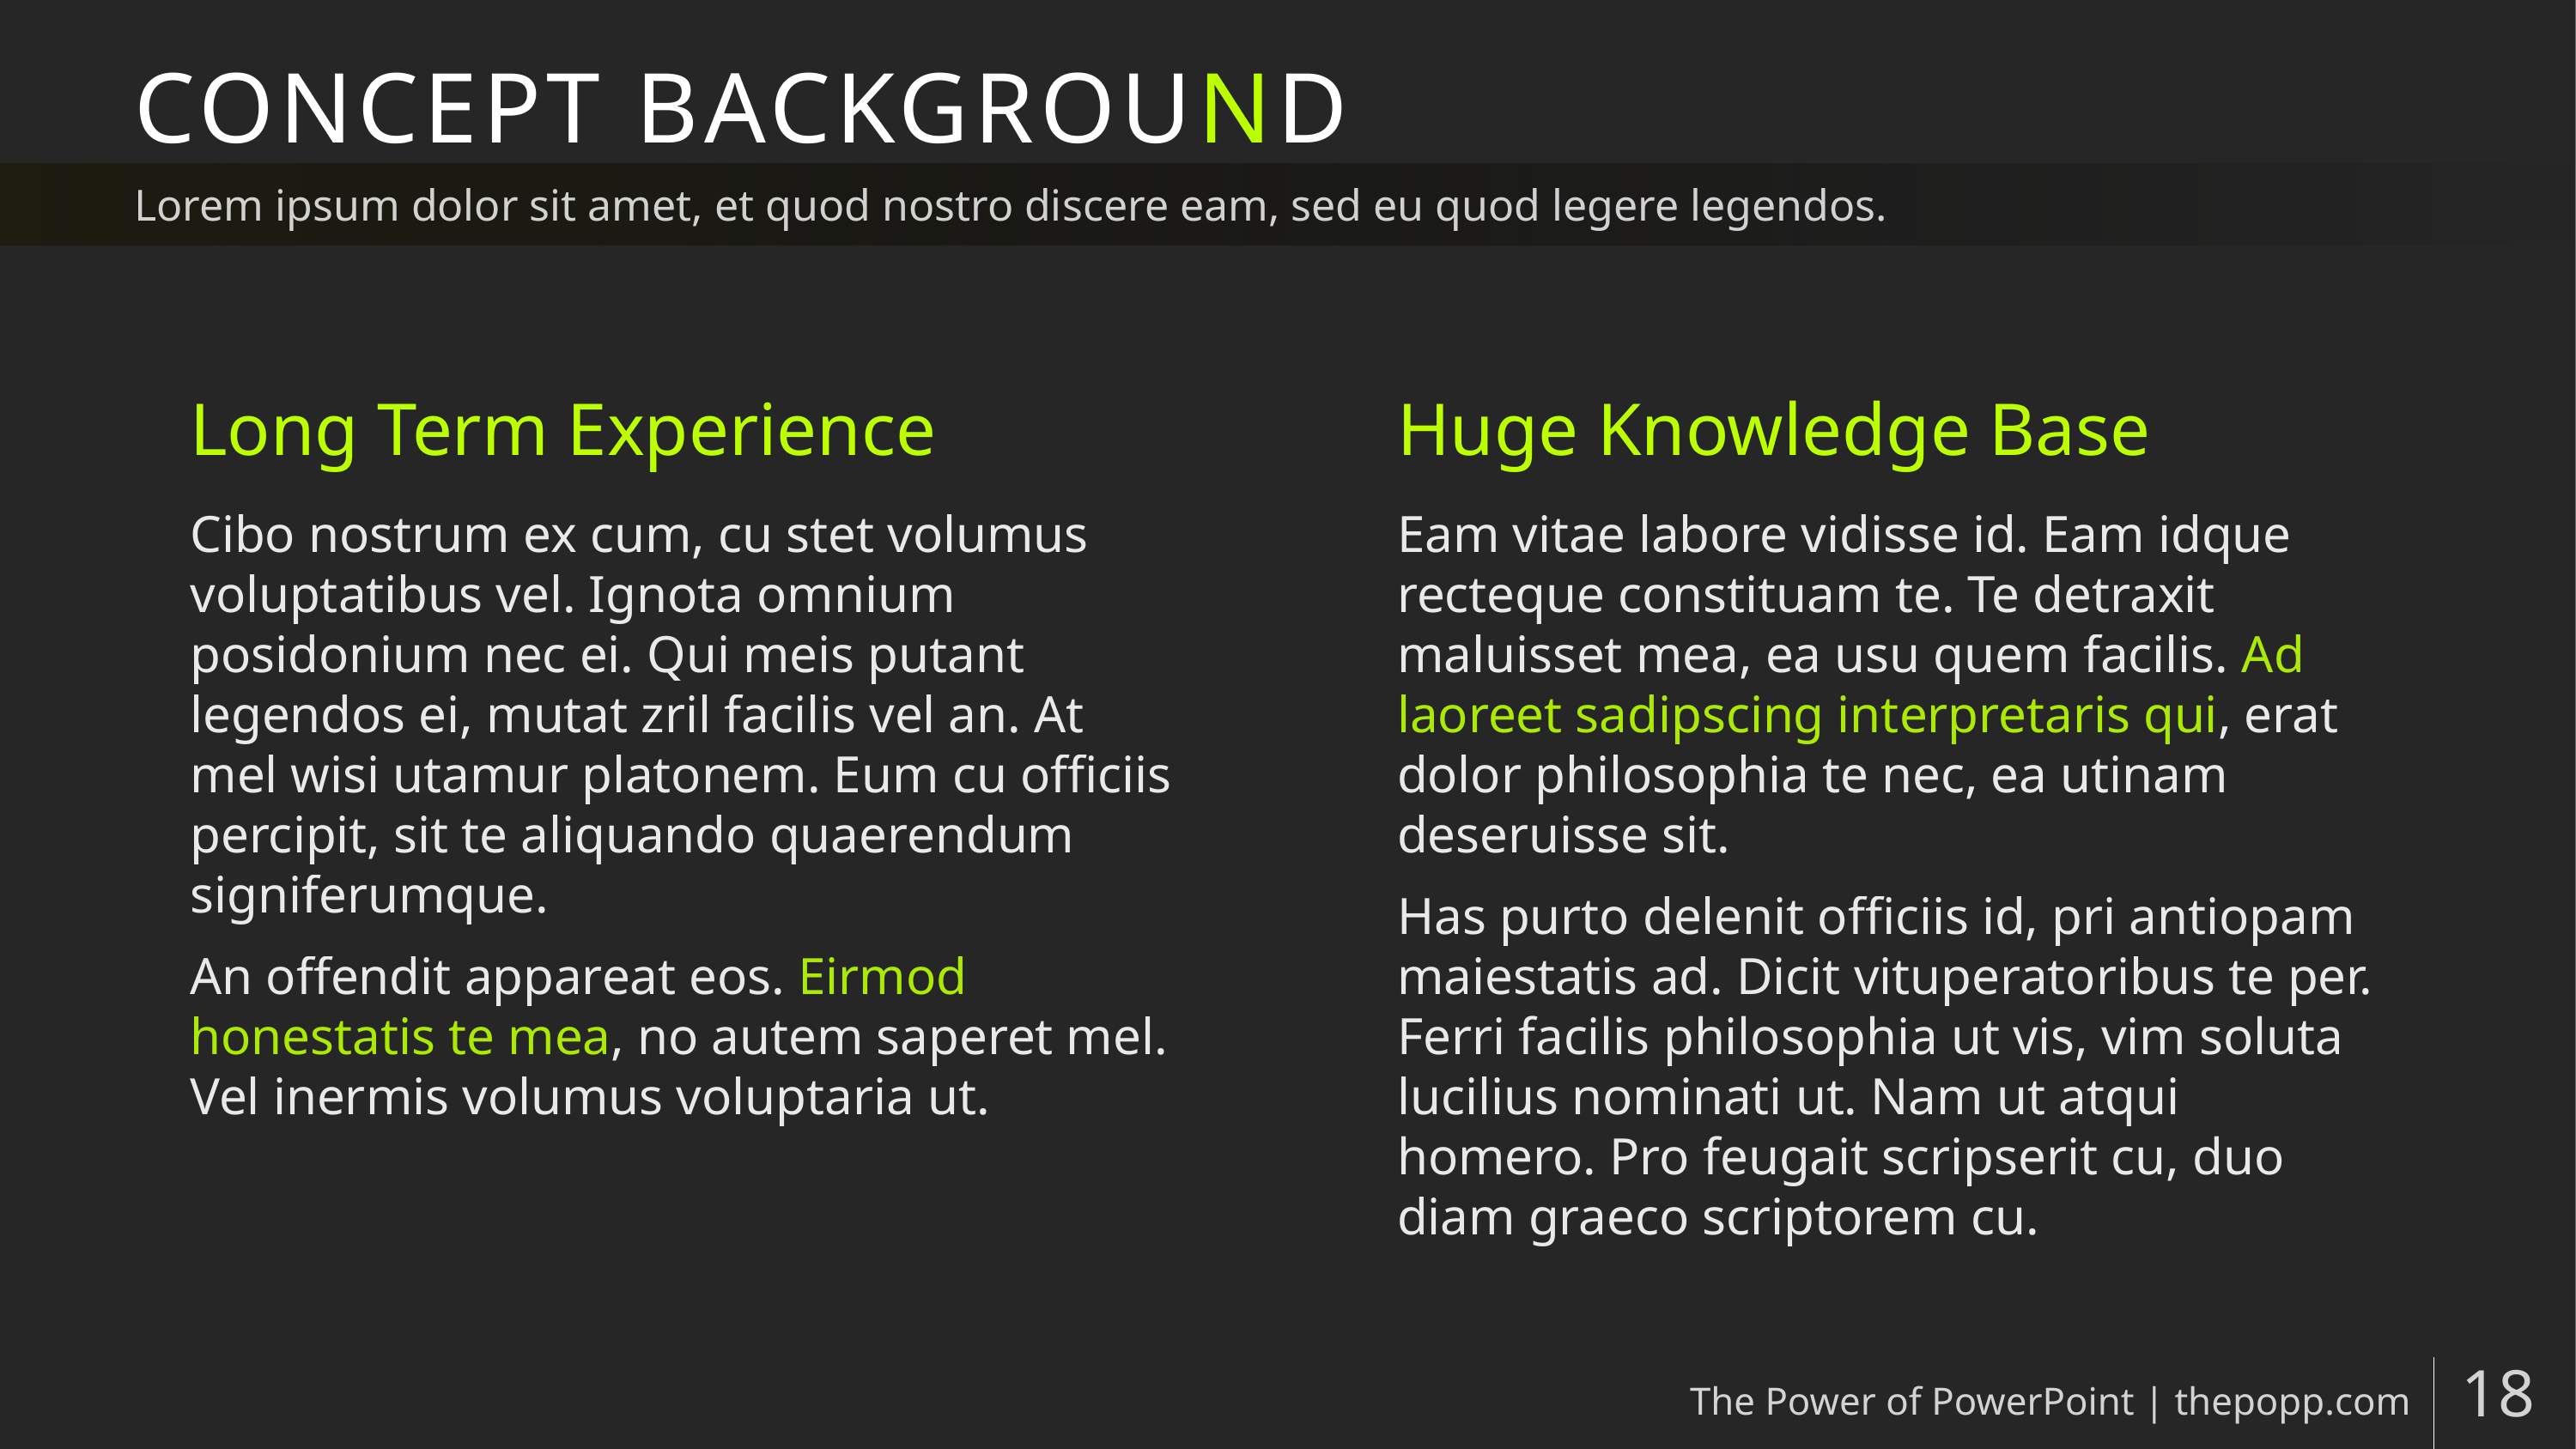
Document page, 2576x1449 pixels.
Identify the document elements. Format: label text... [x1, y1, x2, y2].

list Huge Knowledge Base [1374, 359, 2404, 482]
list Cibo nostrum ex cum, cu stet volumus voluptatibus vel. Ignota omnium posidonium nec ei. Qui meis putant legendos ei, mutat zril facilis vel an. At mel wisi utamur platonem. Eum cu officiis percipit, sit te aliquando quaerendum signiferumque. An offendit appareat eos. Eirmod honestatis te mea, no autem saperet mel. Vel inermis volumus voluptaria ut. [167, 491, 1197, 1222]
footer The Power of PowerPoint | thepopp.com [922, 1356, 2434, 1434]
title CONCEPT BACKGROUND [111, 0, 2430, 174]
list Eam vitae labore vidisse id. Eam idque recteque constituam te. Te detraxit maluisset mea, ea usu quem facilis. Ad laoreet sadipscing interpretaris qui, erat dolor philosophia te nec, ea utinam deseruisse sit. Has purto delenit officiis id, pri antiopam maiestatis ad. Dicit vituperatoribus te per. Ferri facilis philosophia ut vis, vim soluta lucilius nominati ut. Nam ut atqui homero. Pro feugait scripserit cu, duo diam graeco scriptorem cu. [1374, 491, 2404, 1222]
list Long Term Experience [167, 359, 1197, 482]
slide_number 18 [2438, 1357, 2576, 1434]
list Lorem ipsum dolor sit amet, et quod nostro discere eam, sed eu quod legere legendos. [111, 167, 2404, 248]
